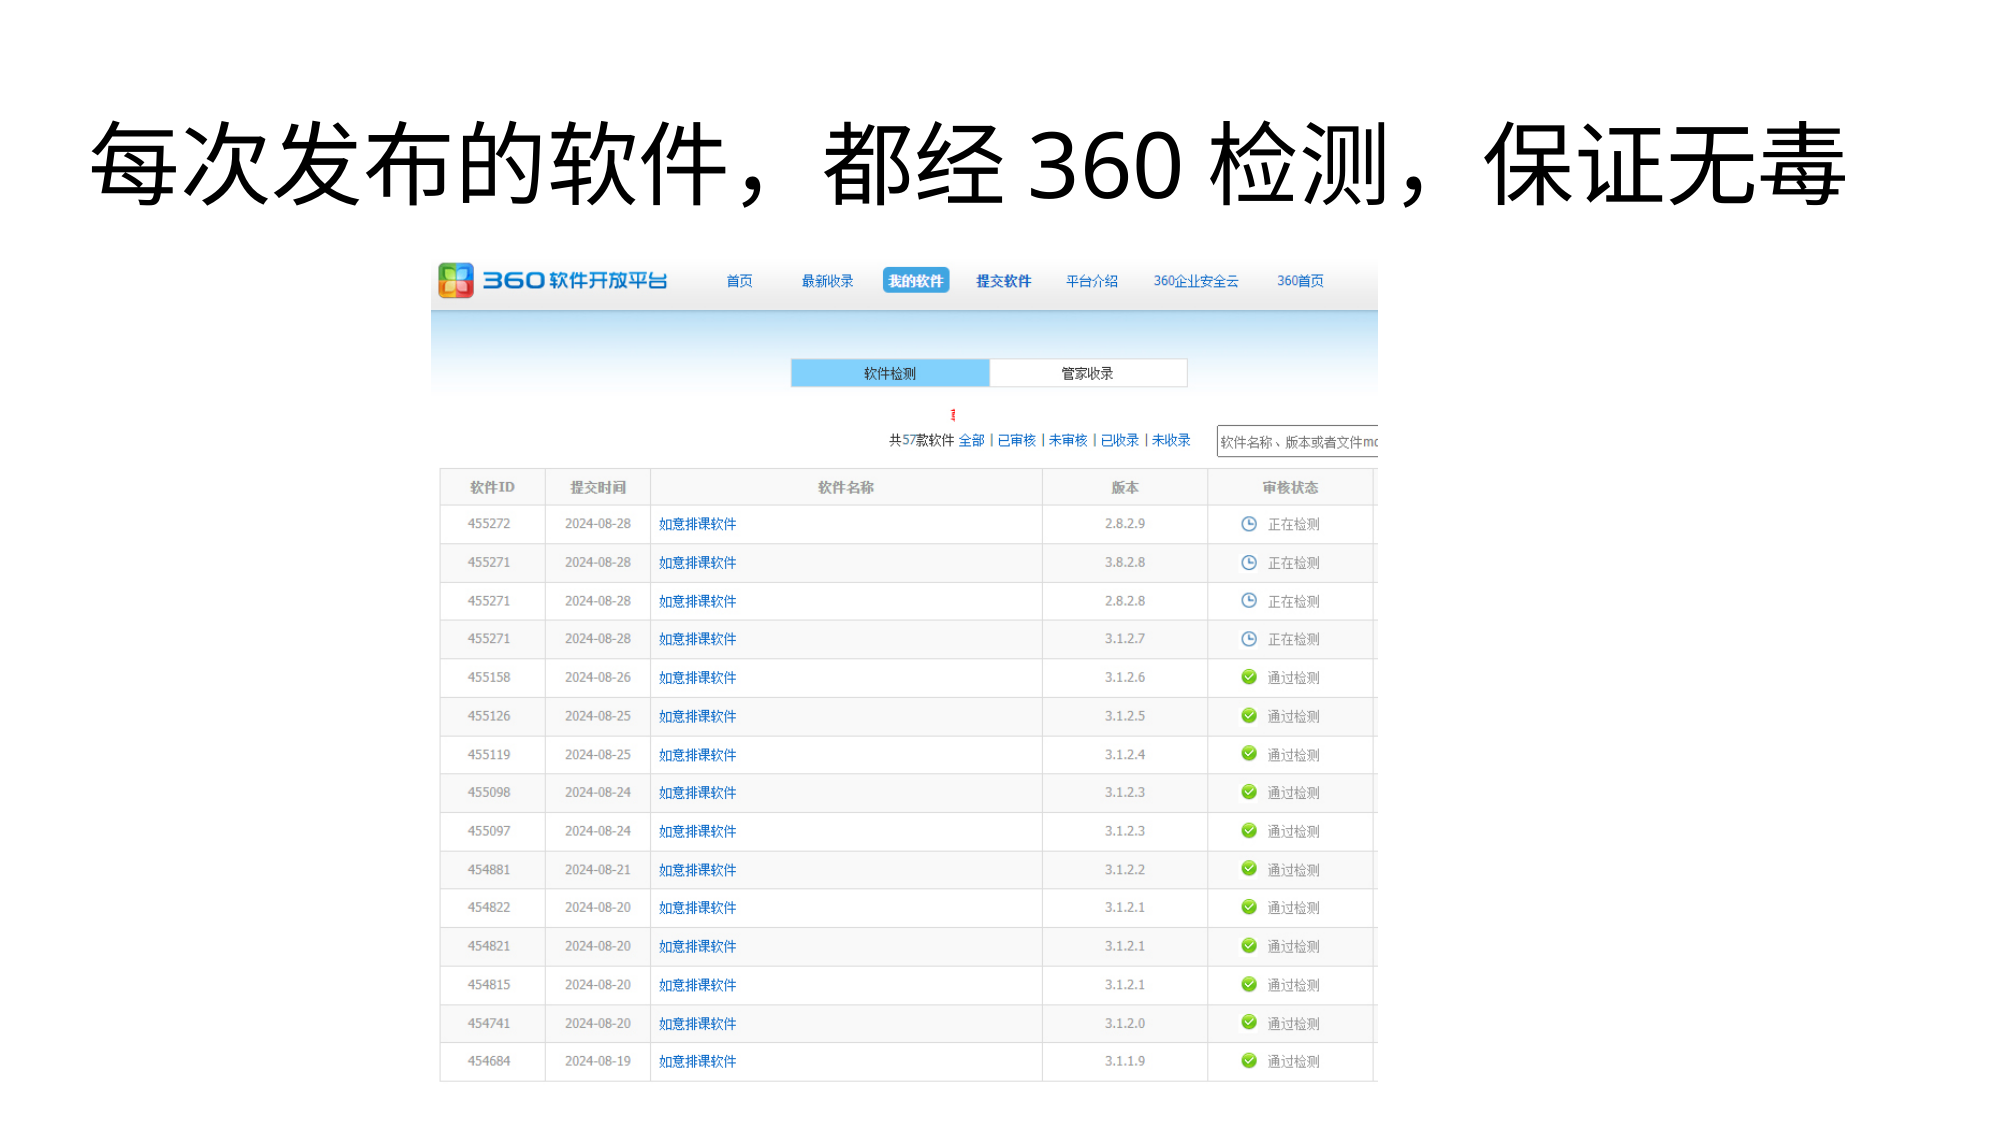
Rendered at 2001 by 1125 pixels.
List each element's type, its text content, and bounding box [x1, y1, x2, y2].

title 每次发布的软件，都经360检测，保证无毒 [73, 59, 1889, 278]
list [431, 253, 1379, 1085]
